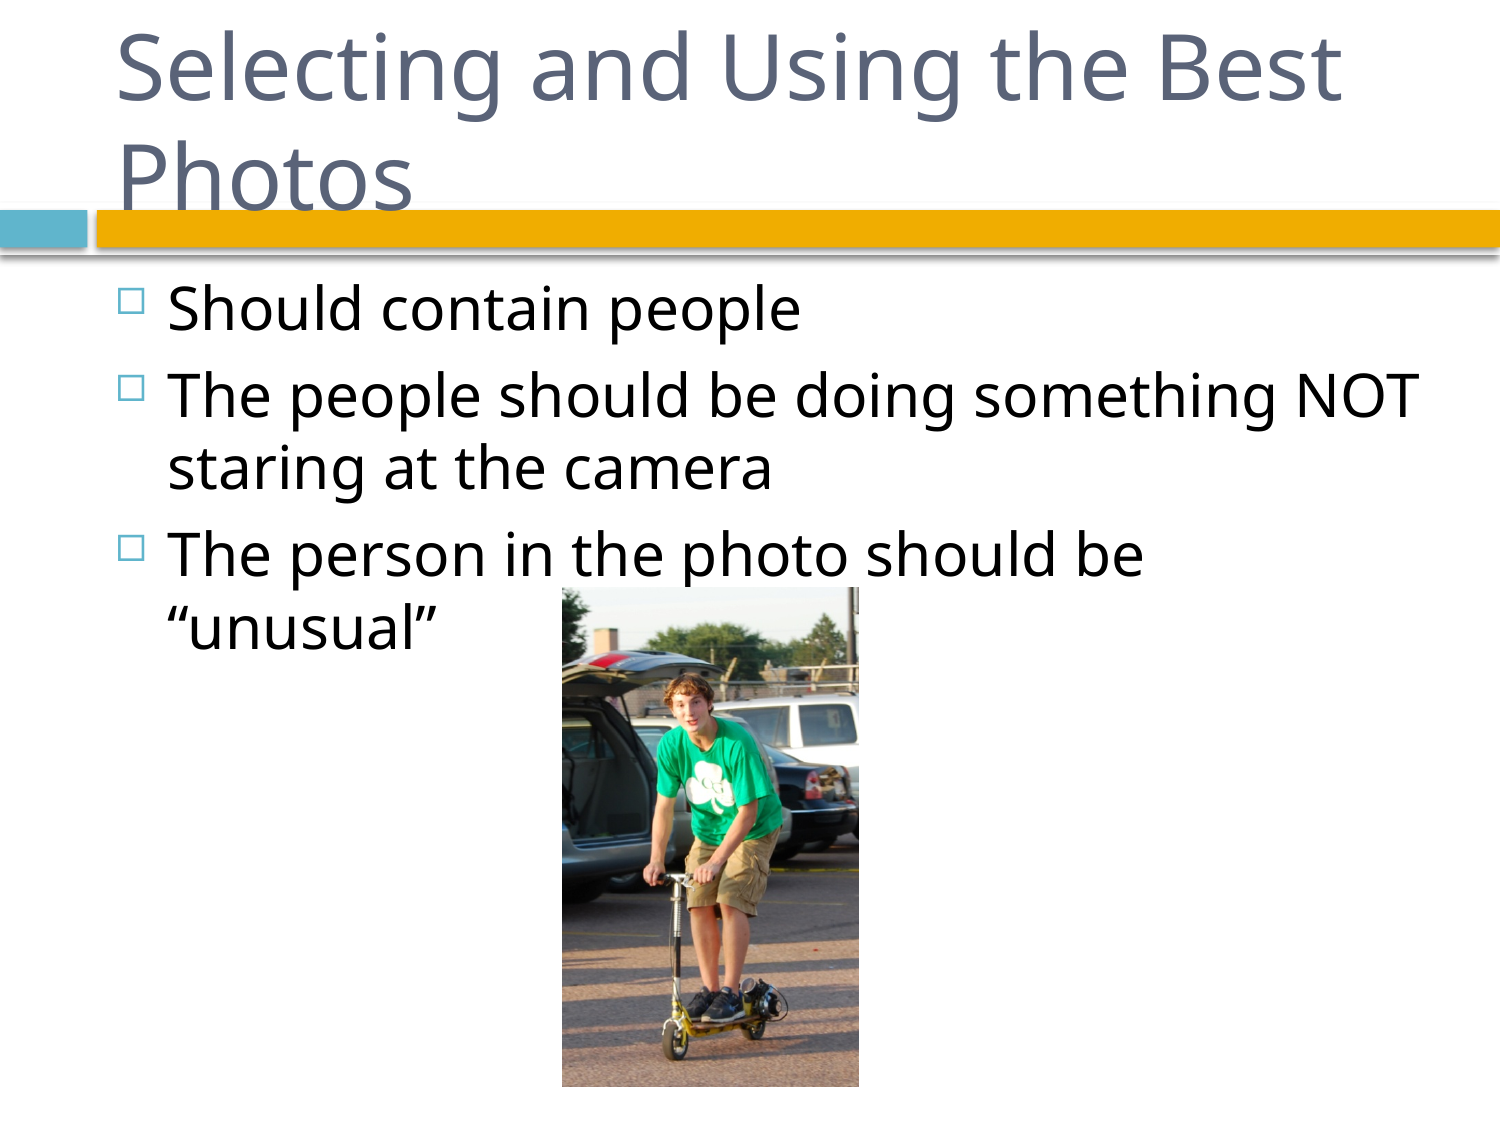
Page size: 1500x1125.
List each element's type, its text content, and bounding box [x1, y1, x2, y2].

picture [562, 587, 860, 1088]
title Selecting and Using the Best Photos [100, 37, 1438, 200]
list Should contain people The people should be doing something NOT staring at the camera The person in the photo should be “unusual” [100, 262, 1438, 1000]
